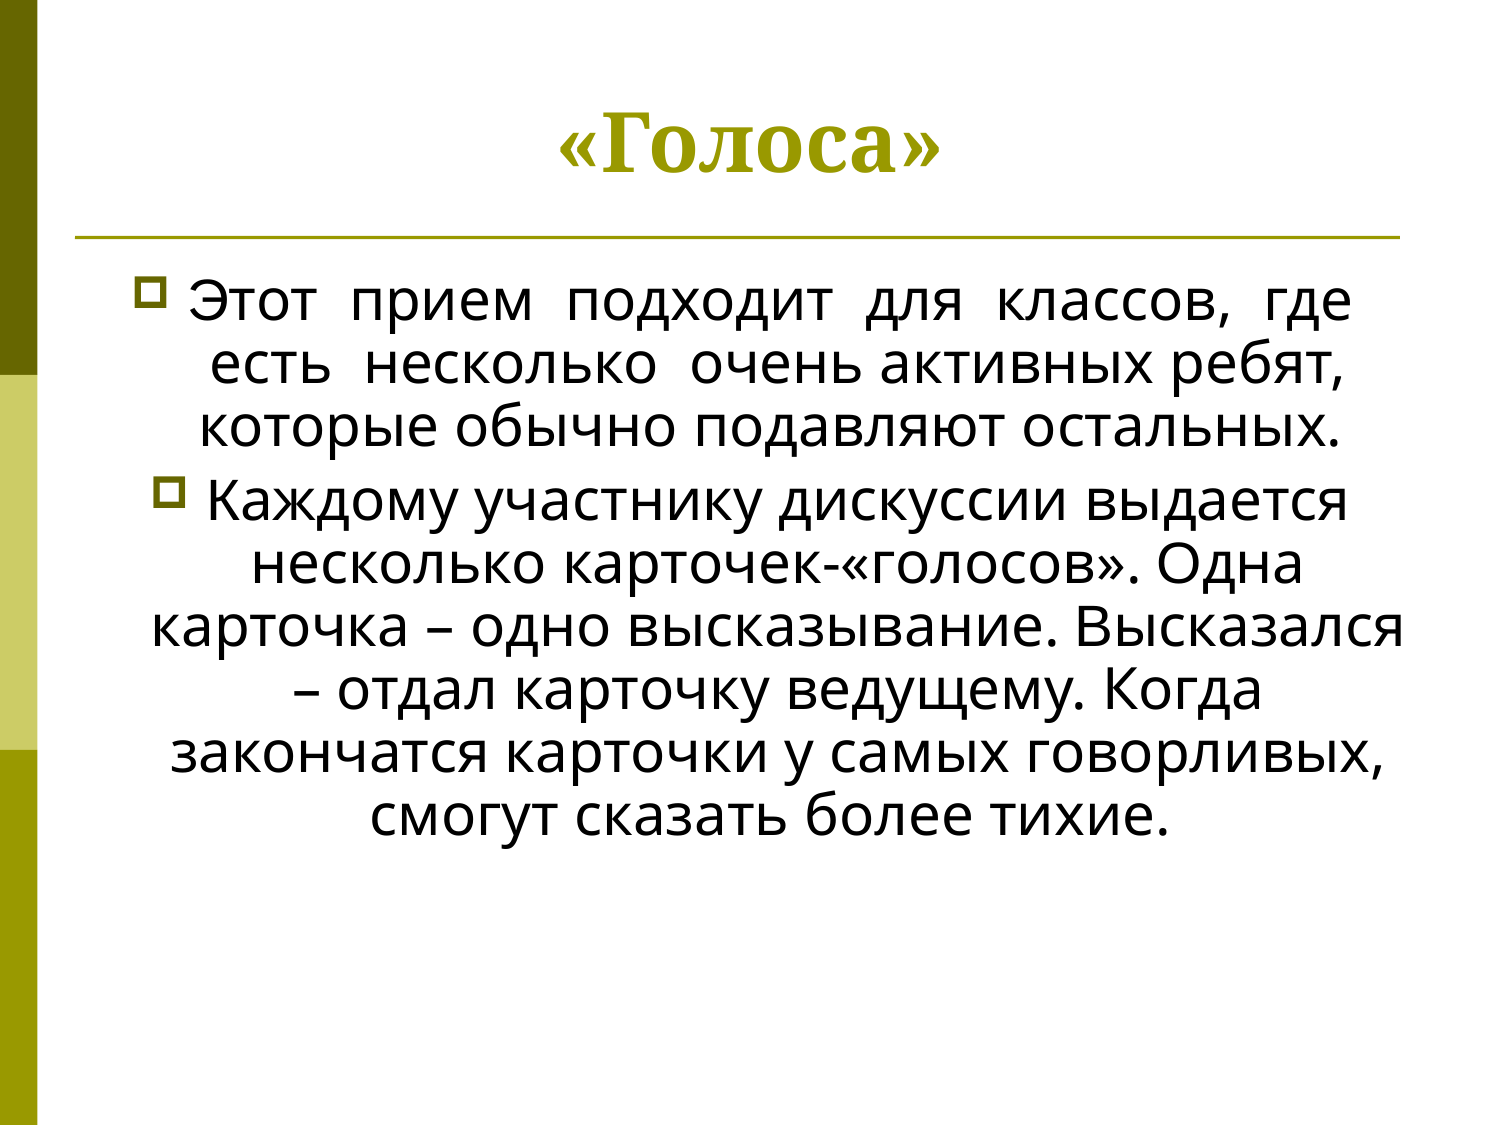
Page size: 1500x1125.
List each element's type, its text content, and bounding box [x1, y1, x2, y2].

list Этот прием подходит для классов, где есть несколько очень активных ребят, которые обычно подавляют остальных. Каждому участнику дискуссии выдается несколько карточек-«голосов». Одна карточка – одно высказывание. Высказался – отдал карточку ведущему. Когда закончатся карточки у самых говорливых, смогут сказать более тихие. [74, 262, 1426, 1006]
title «Голоса» [74, 45, 1426, 233]
